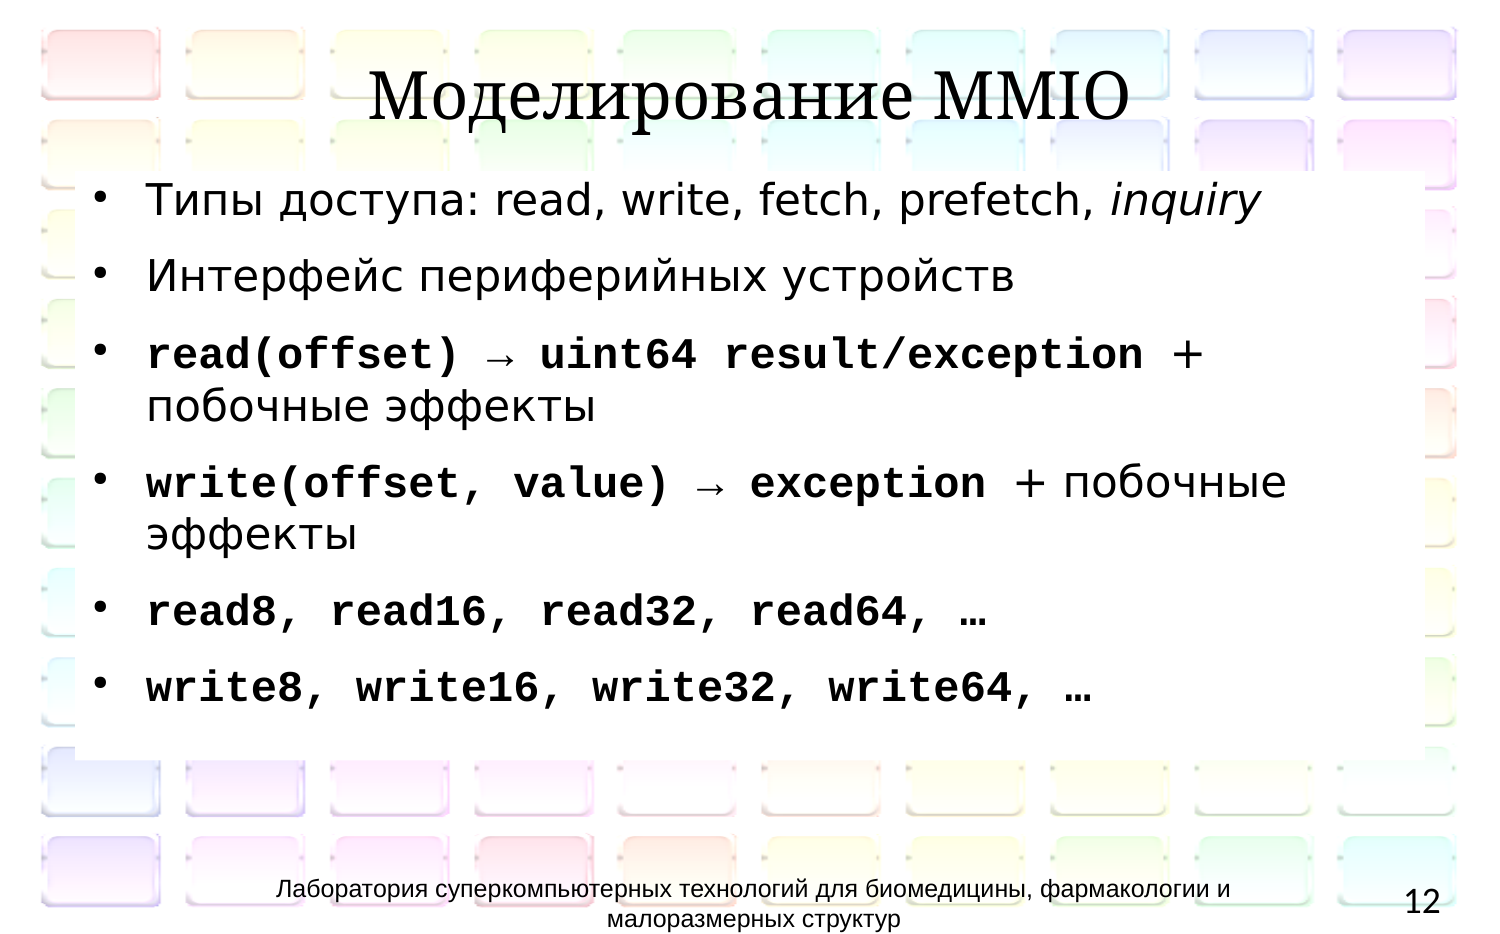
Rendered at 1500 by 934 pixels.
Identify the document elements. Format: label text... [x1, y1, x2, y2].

text_box 12 [1387, 868, 1473, 918]
text_box Лаборатория суперкомпьютерных технологий для биомедицины, фармакологии и малоразмерных структур [171, 864, 1338, 915]
title Моделирование MMIO [75, 13, 1425, 171]
picture [0, 0, 1500, 934]
list Типы доступа: read, write, fetch, prefetch, inquiry Интерфейс периферийных устройств read(offset) → uint64 result/exception + побочные эффекты write(offset, value) → exception + побочные эффекты read8, read16, read32, read64, … write8, write16, write32, write64, … [75, 171, 1425, 761]
